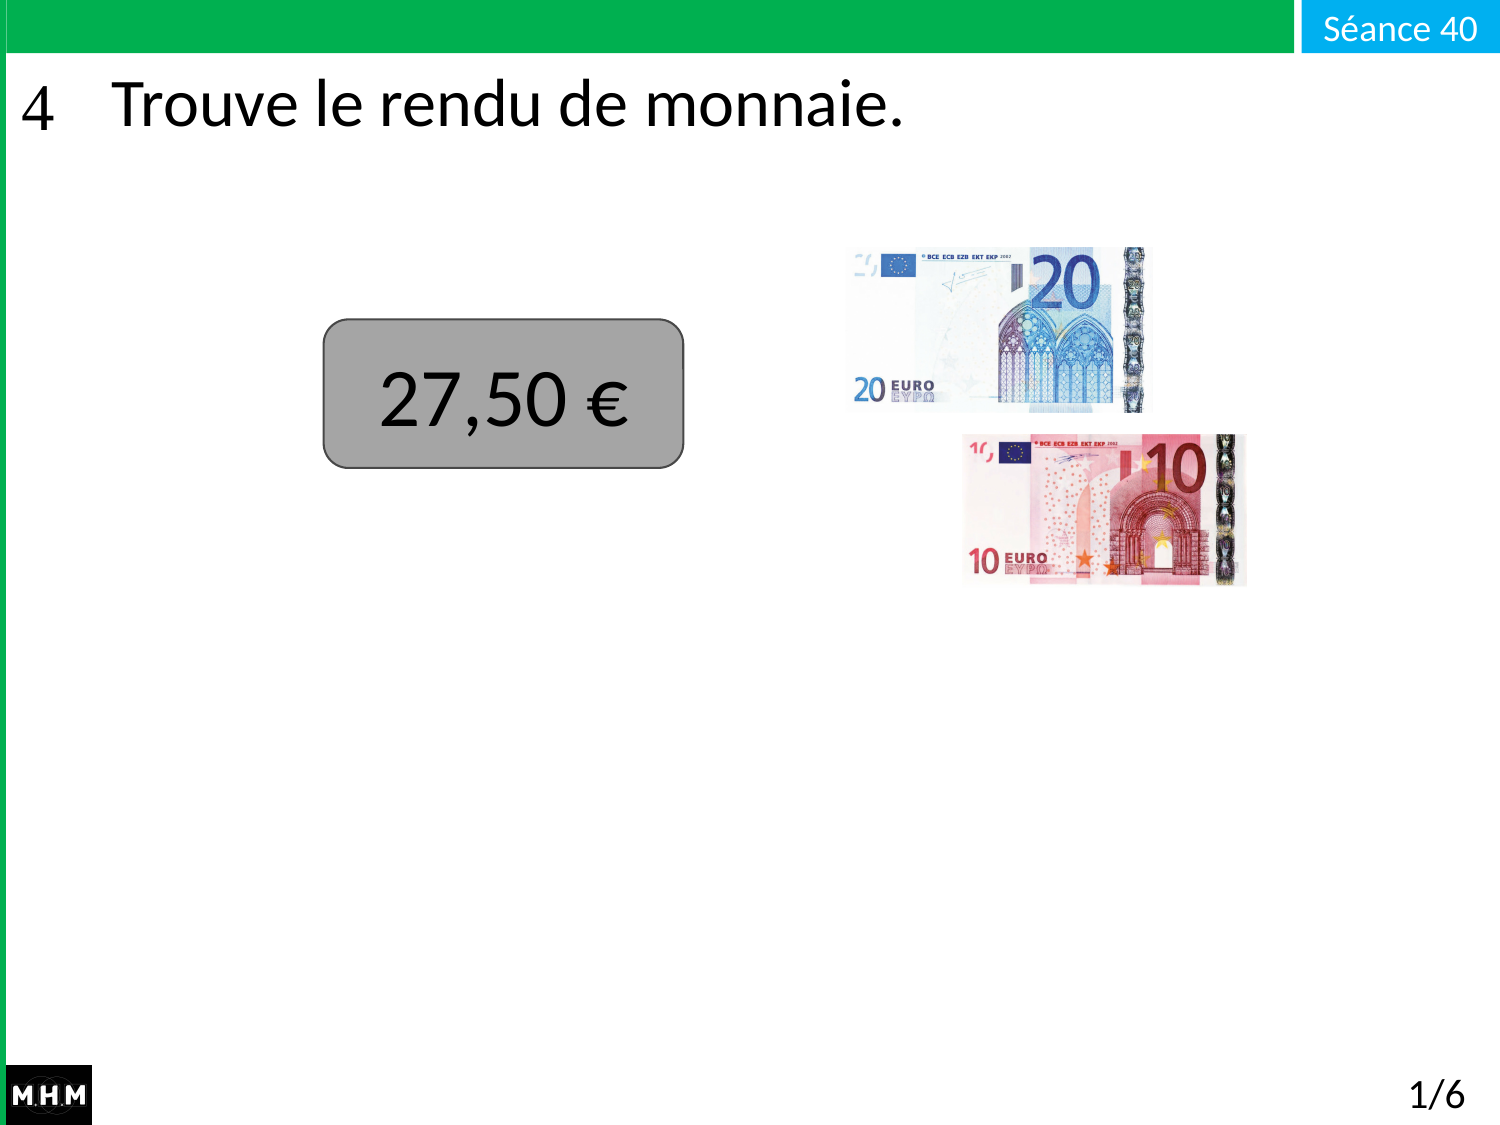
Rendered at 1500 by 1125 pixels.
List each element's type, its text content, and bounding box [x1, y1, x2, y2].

picture [845, 247, 1153, 413]
title Trouve le rendu de monnaie. [96, 60, 1391, 150]
text_box 27,50 € [322, 318, 685, 469]
list 1/6 [1373, 1064, 1500, 1125]
picture [6, 1065, 92, 1125]
picture [962, 434, 1247, 588]
